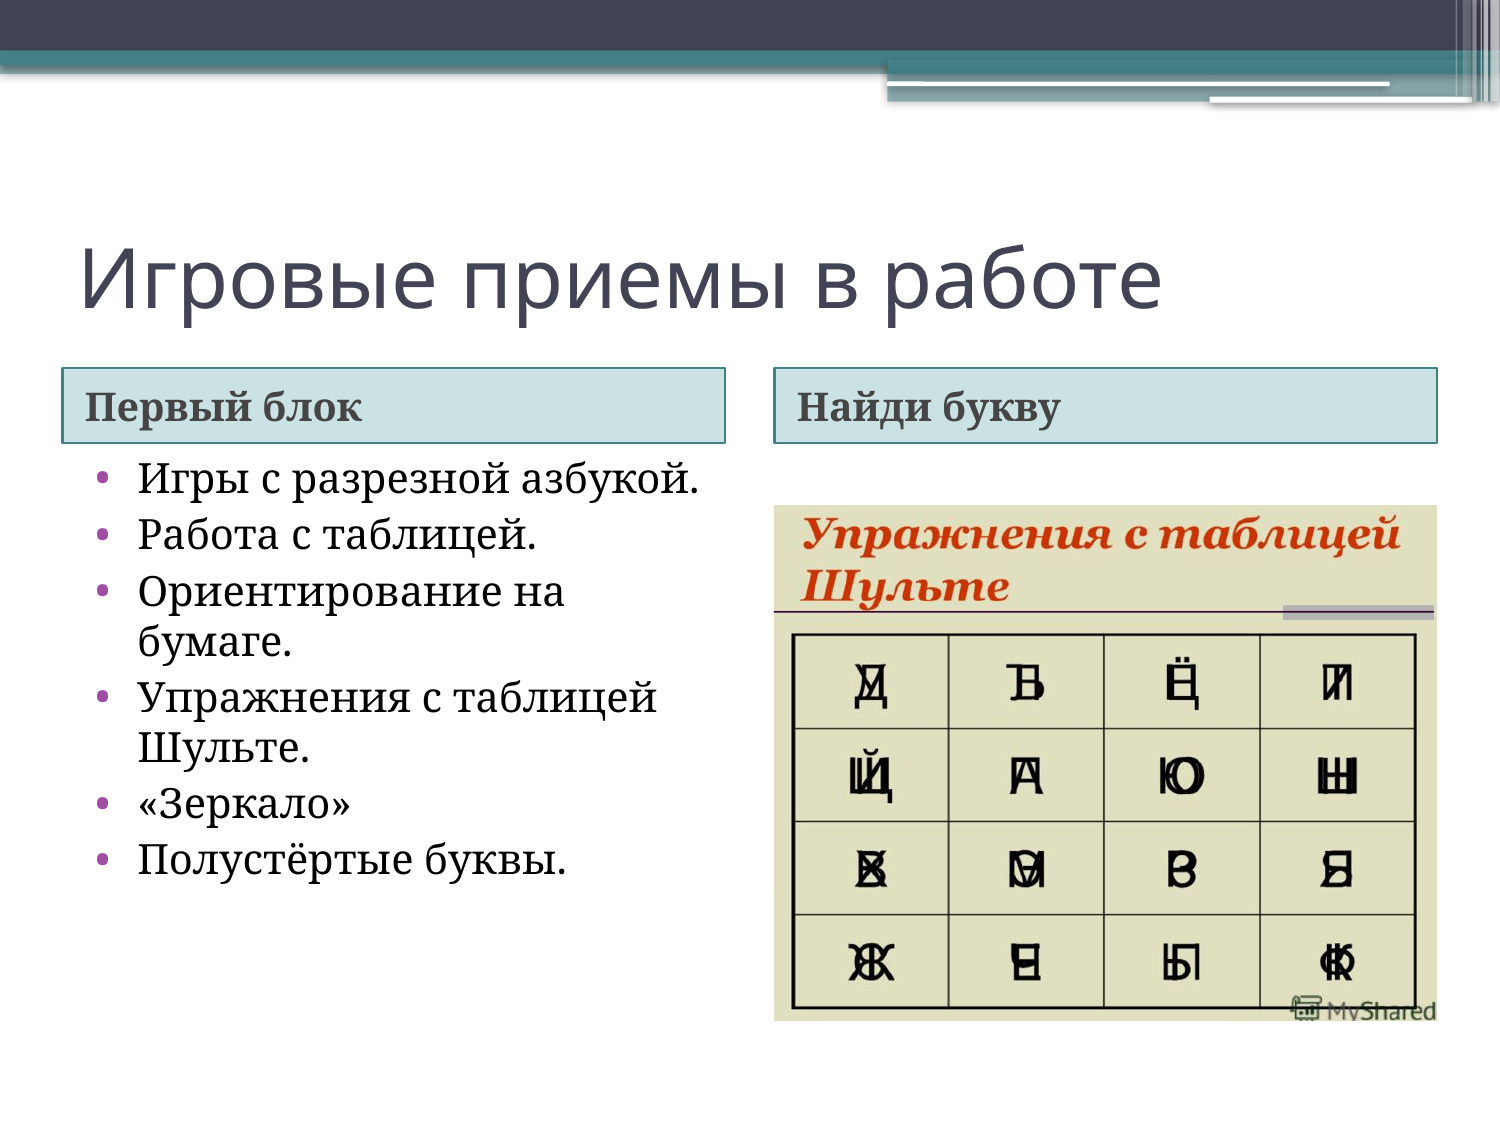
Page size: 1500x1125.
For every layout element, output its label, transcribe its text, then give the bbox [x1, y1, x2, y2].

list Первый блок [61, 367, 726, 444]
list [773, 505, 1438, 1021]
list Найди букву [773, 367, 1438, 444]
title Игровые приемы в работе [62, 187, 1438, 363]
list Игры с разрезной азбукой. Работа с таблицей. Ориентирование на бумаге. Упражнения с таблицей Шульте. «Зеркало» Полустёртые буквы. [62, 444, 726, 1082]
